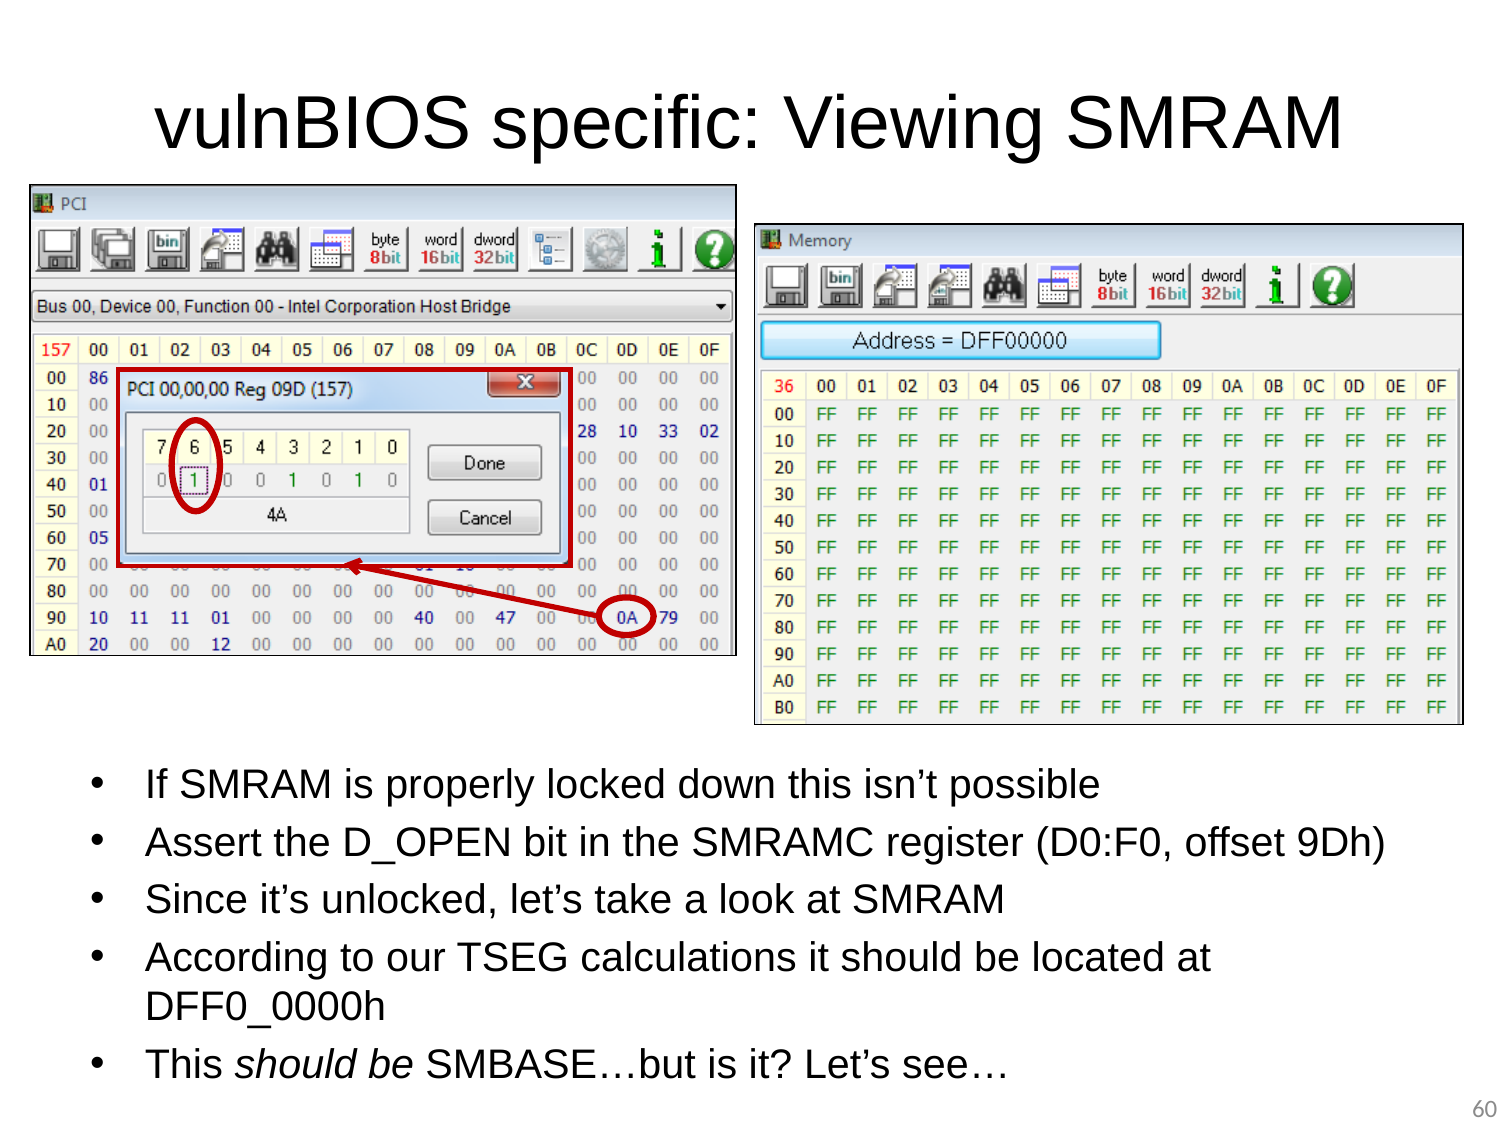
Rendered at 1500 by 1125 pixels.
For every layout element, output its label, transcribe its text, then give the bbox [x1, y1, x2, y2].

title vulnBIOS specific: Viewing SMRAM [75, 24, 1425, 213]
picture [30, 185, 736, 656]
picture [754, 224, 1463, 724]
list If SMRAM is properly locked down this isn’t possible Assert the D_OPEN bit in the SMRAMC register (D0:F0, offset 9Dh) Since it’s unlocked, let’s take a look at SMRAM According to our TSEG calculations it should be located at DFF0_0000h This should be SMBASE…but is it? Let’s see… [75, 750, 1425, 1100]
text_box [343, 563, 599, 617]
slide_number 60 [1162, 1077, 1500, 1125]
